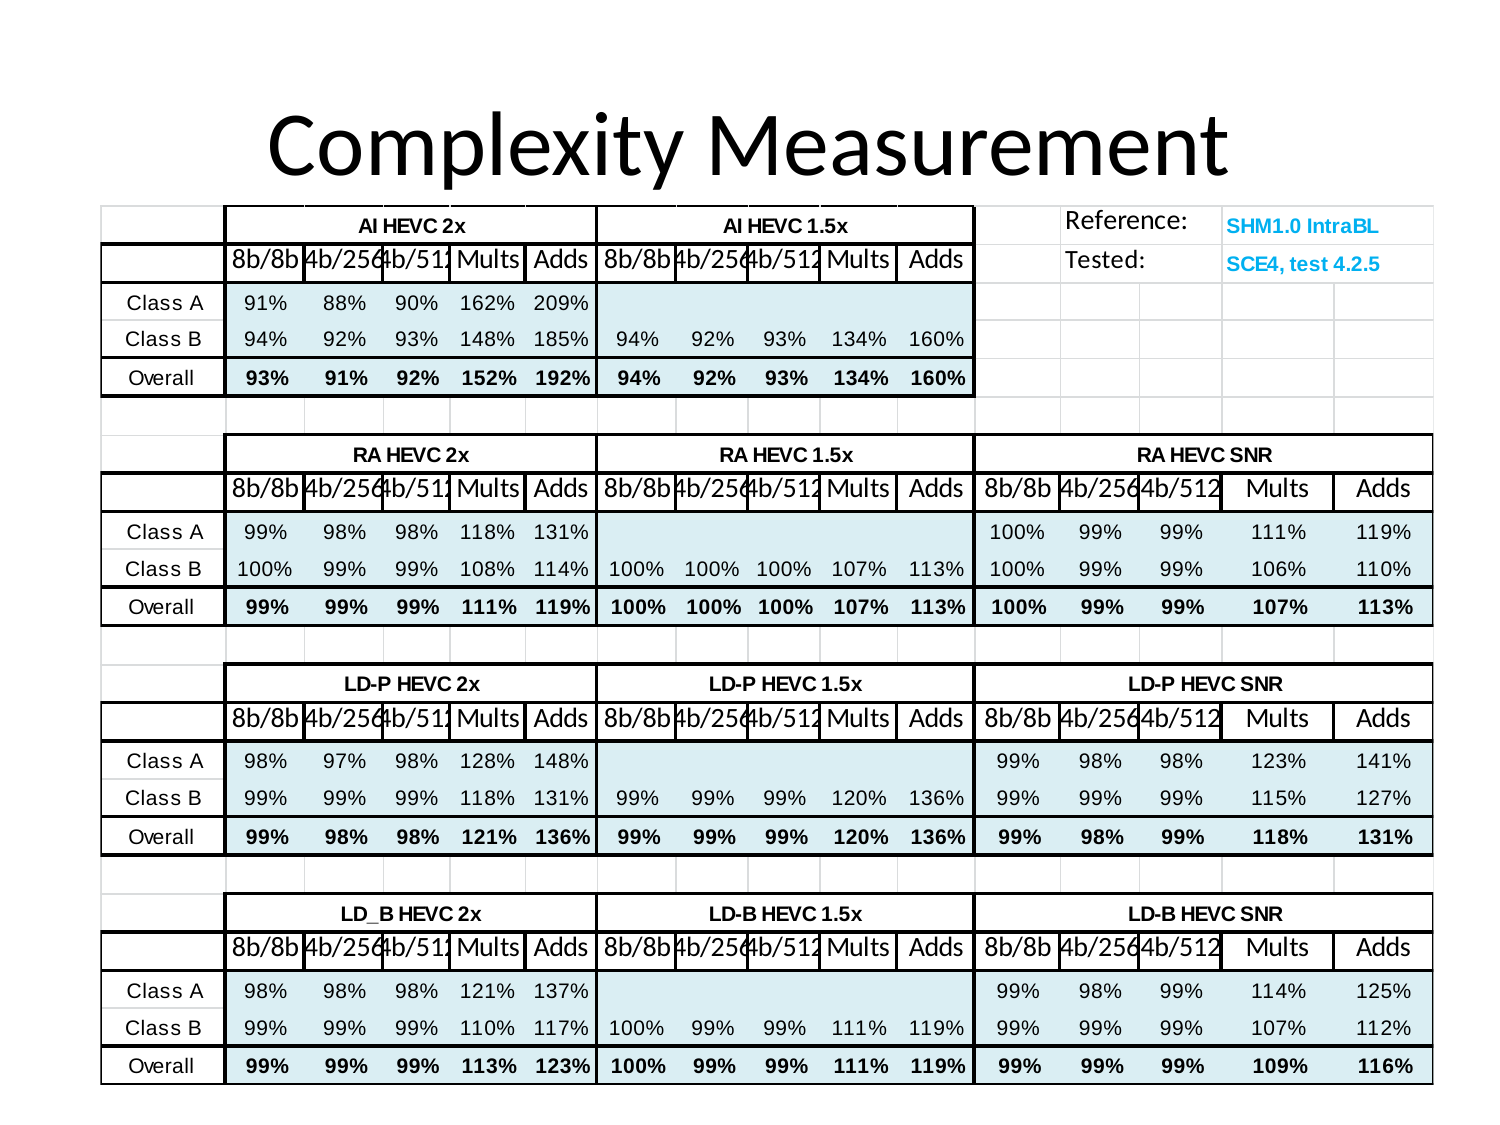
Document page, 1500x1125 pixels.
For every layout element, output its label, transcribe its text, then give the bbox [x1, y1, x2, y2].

title Complexity Measurement [75, 45, 1425, 233]
picture [100, 205, 1436, 1087]
